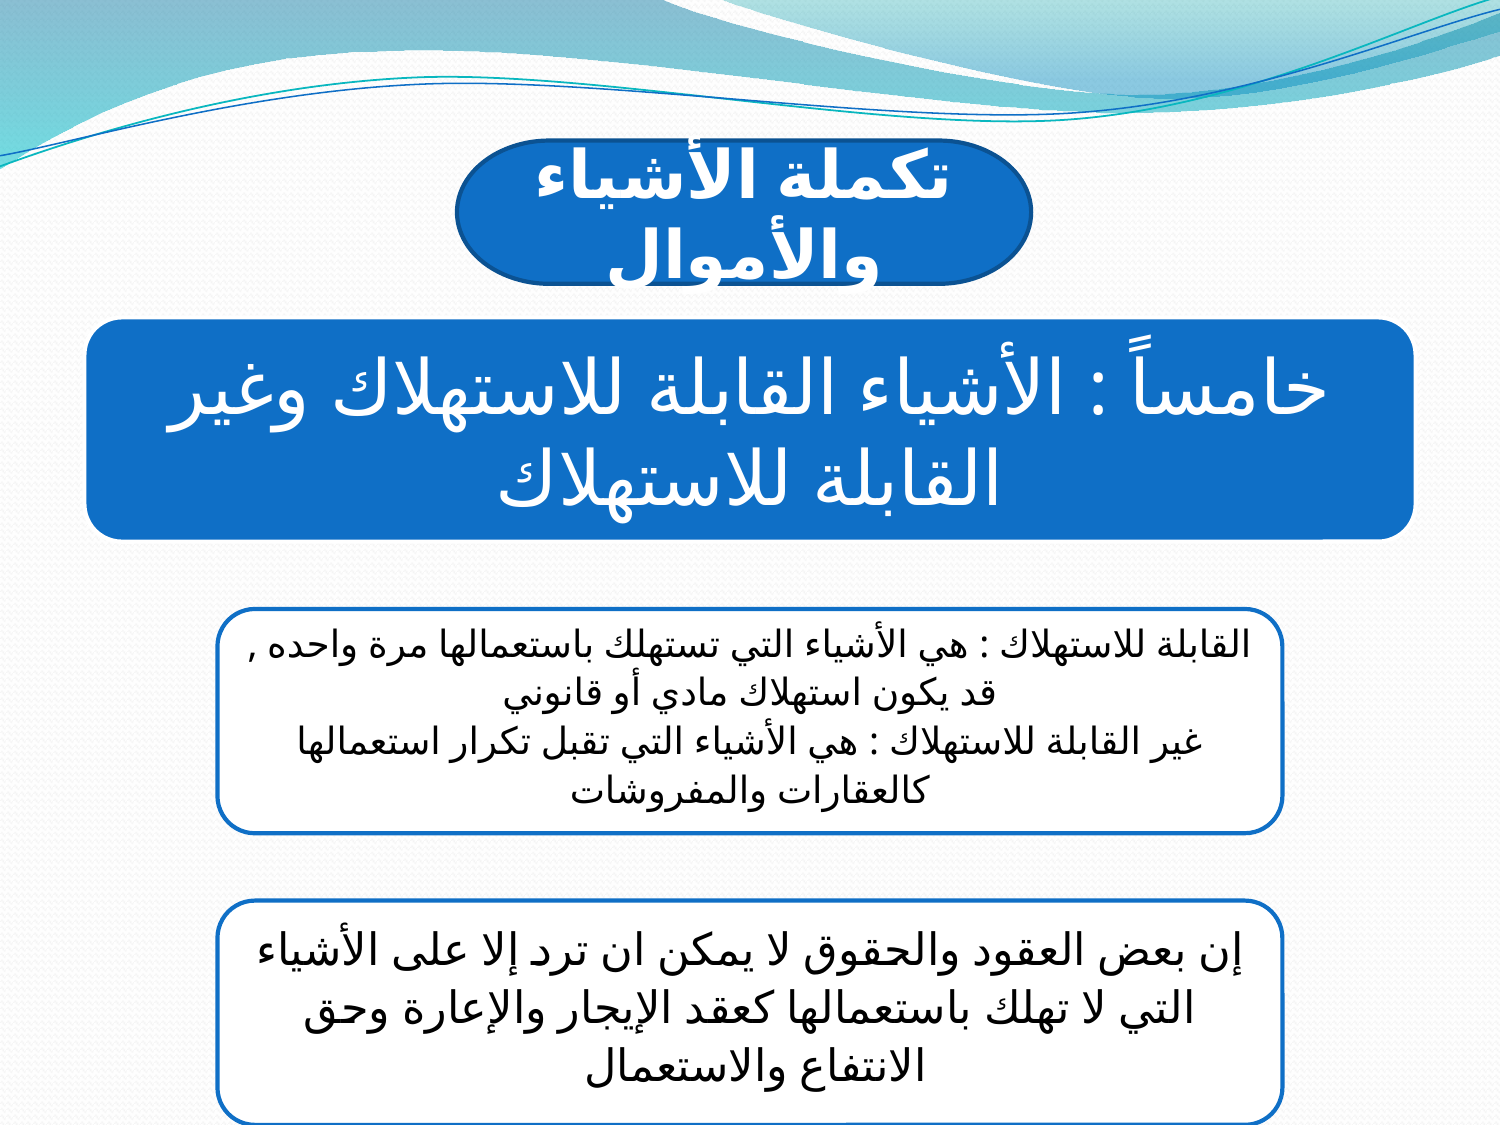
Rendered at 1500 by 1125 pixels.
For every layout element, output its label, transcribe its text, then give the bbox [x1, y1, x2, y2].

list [0, 317, 1500, 1125]
text_box تكملة الأشياء والأموال [454, 138, 1034, 286]
